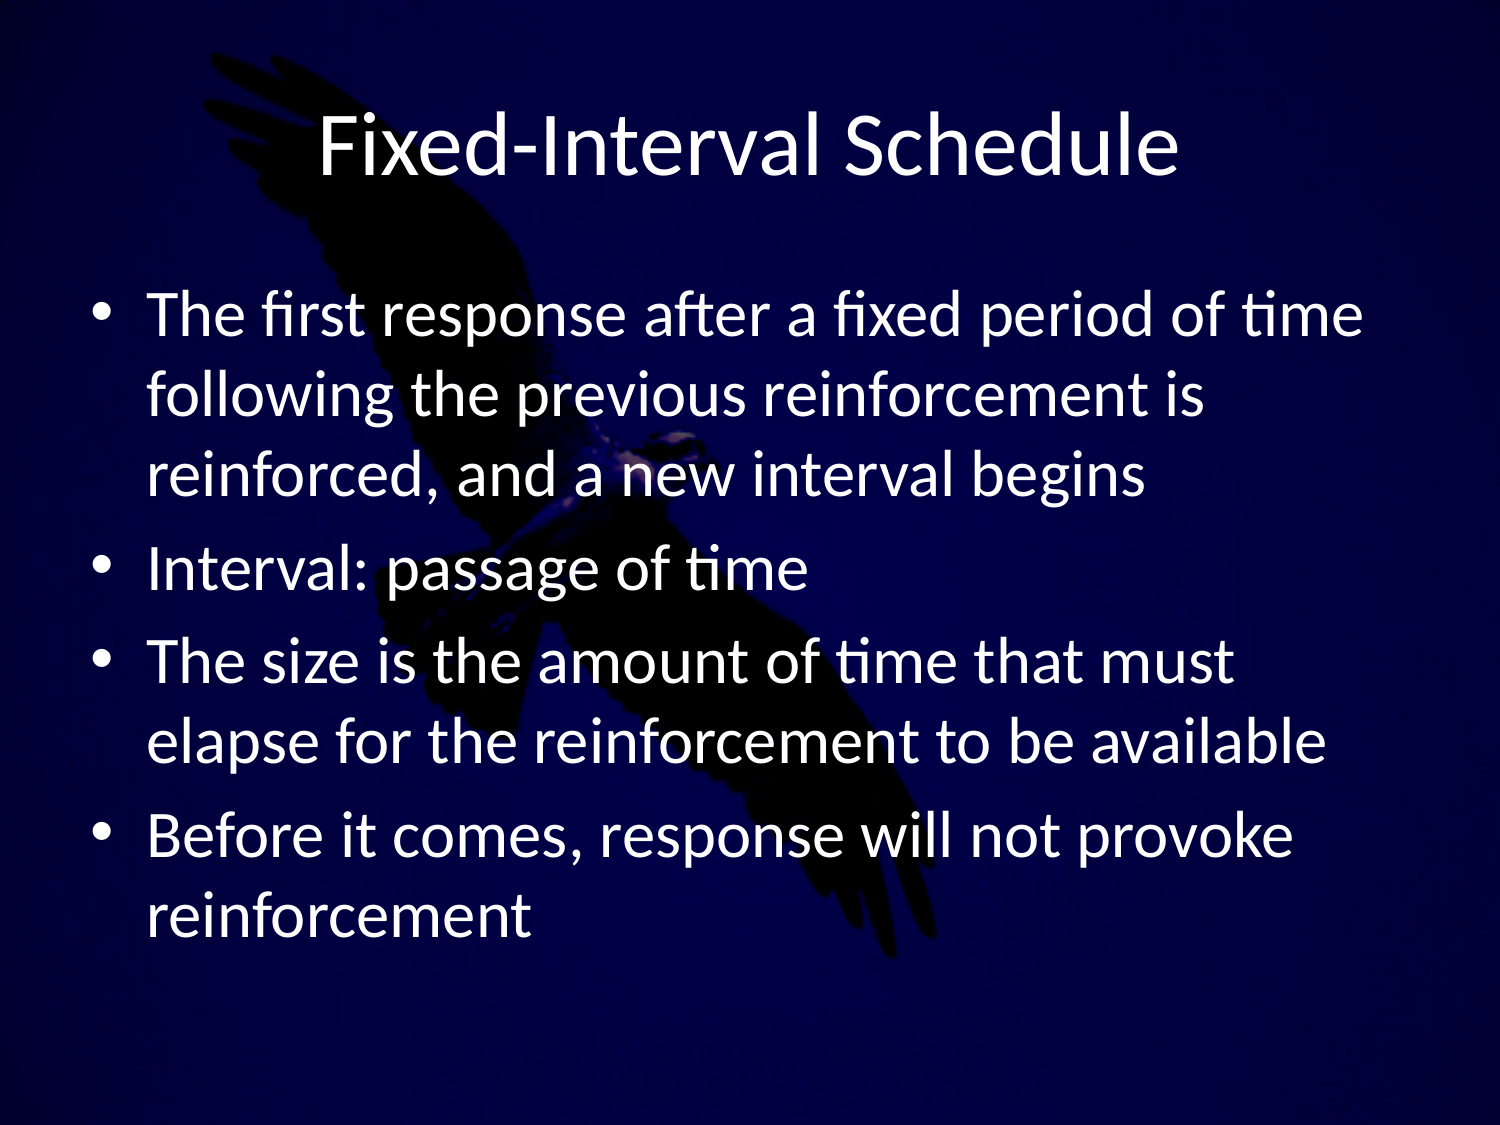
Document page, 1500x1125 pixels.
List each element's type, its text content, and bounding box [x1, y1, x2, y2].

list The first response after a fixed period of time following the previous reinforcement is reinforced, and a new interval begins Interval: passage of time The size is the amount of time that must elapse for the reinforcement to be available Before it comes, response will not provoke reinforcement [75, 262, 1425, 1005]
title Fixed-Interval Schedule [75, 45, 1425, 233]
picture [0, 0, 1500, 1125]
